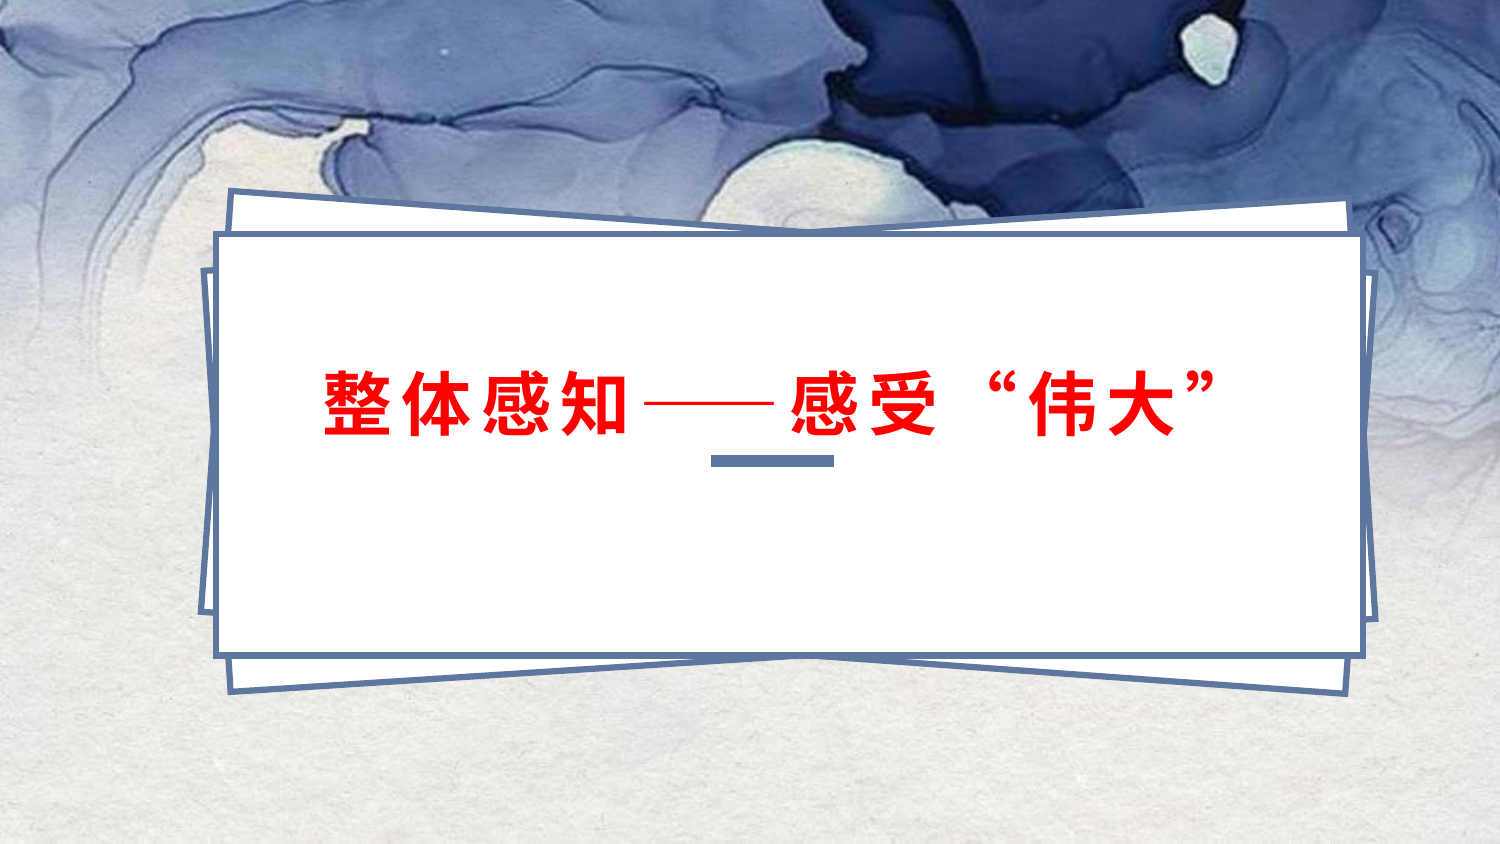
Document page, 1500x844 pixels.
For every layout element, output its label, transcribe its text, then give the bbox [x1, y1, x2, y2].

picture [0, 0, 1500, 844]
title 整体感知——感受“伟大” [263, 300, 1316, 445]
